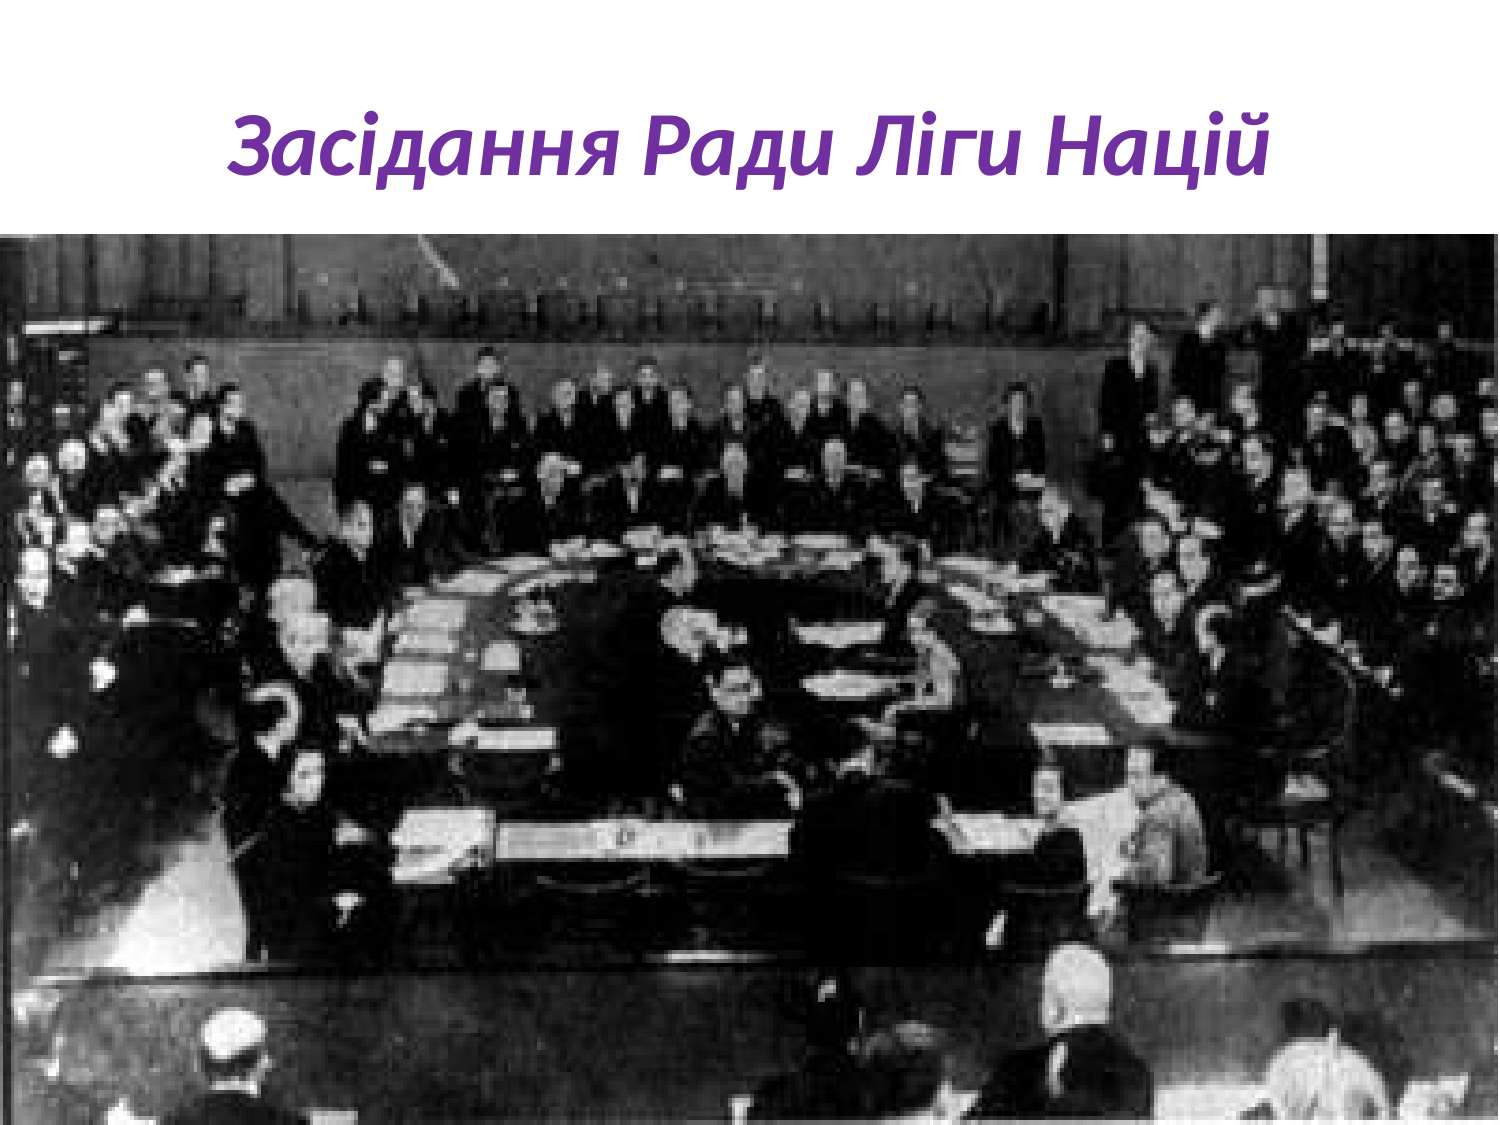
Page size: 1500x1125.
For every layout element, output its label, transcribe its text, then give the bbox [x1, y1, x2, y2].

title Засідання Ради Ліги Націй [75, 45, 1425, 233]
picture [0, 234, 1498, 1125]
